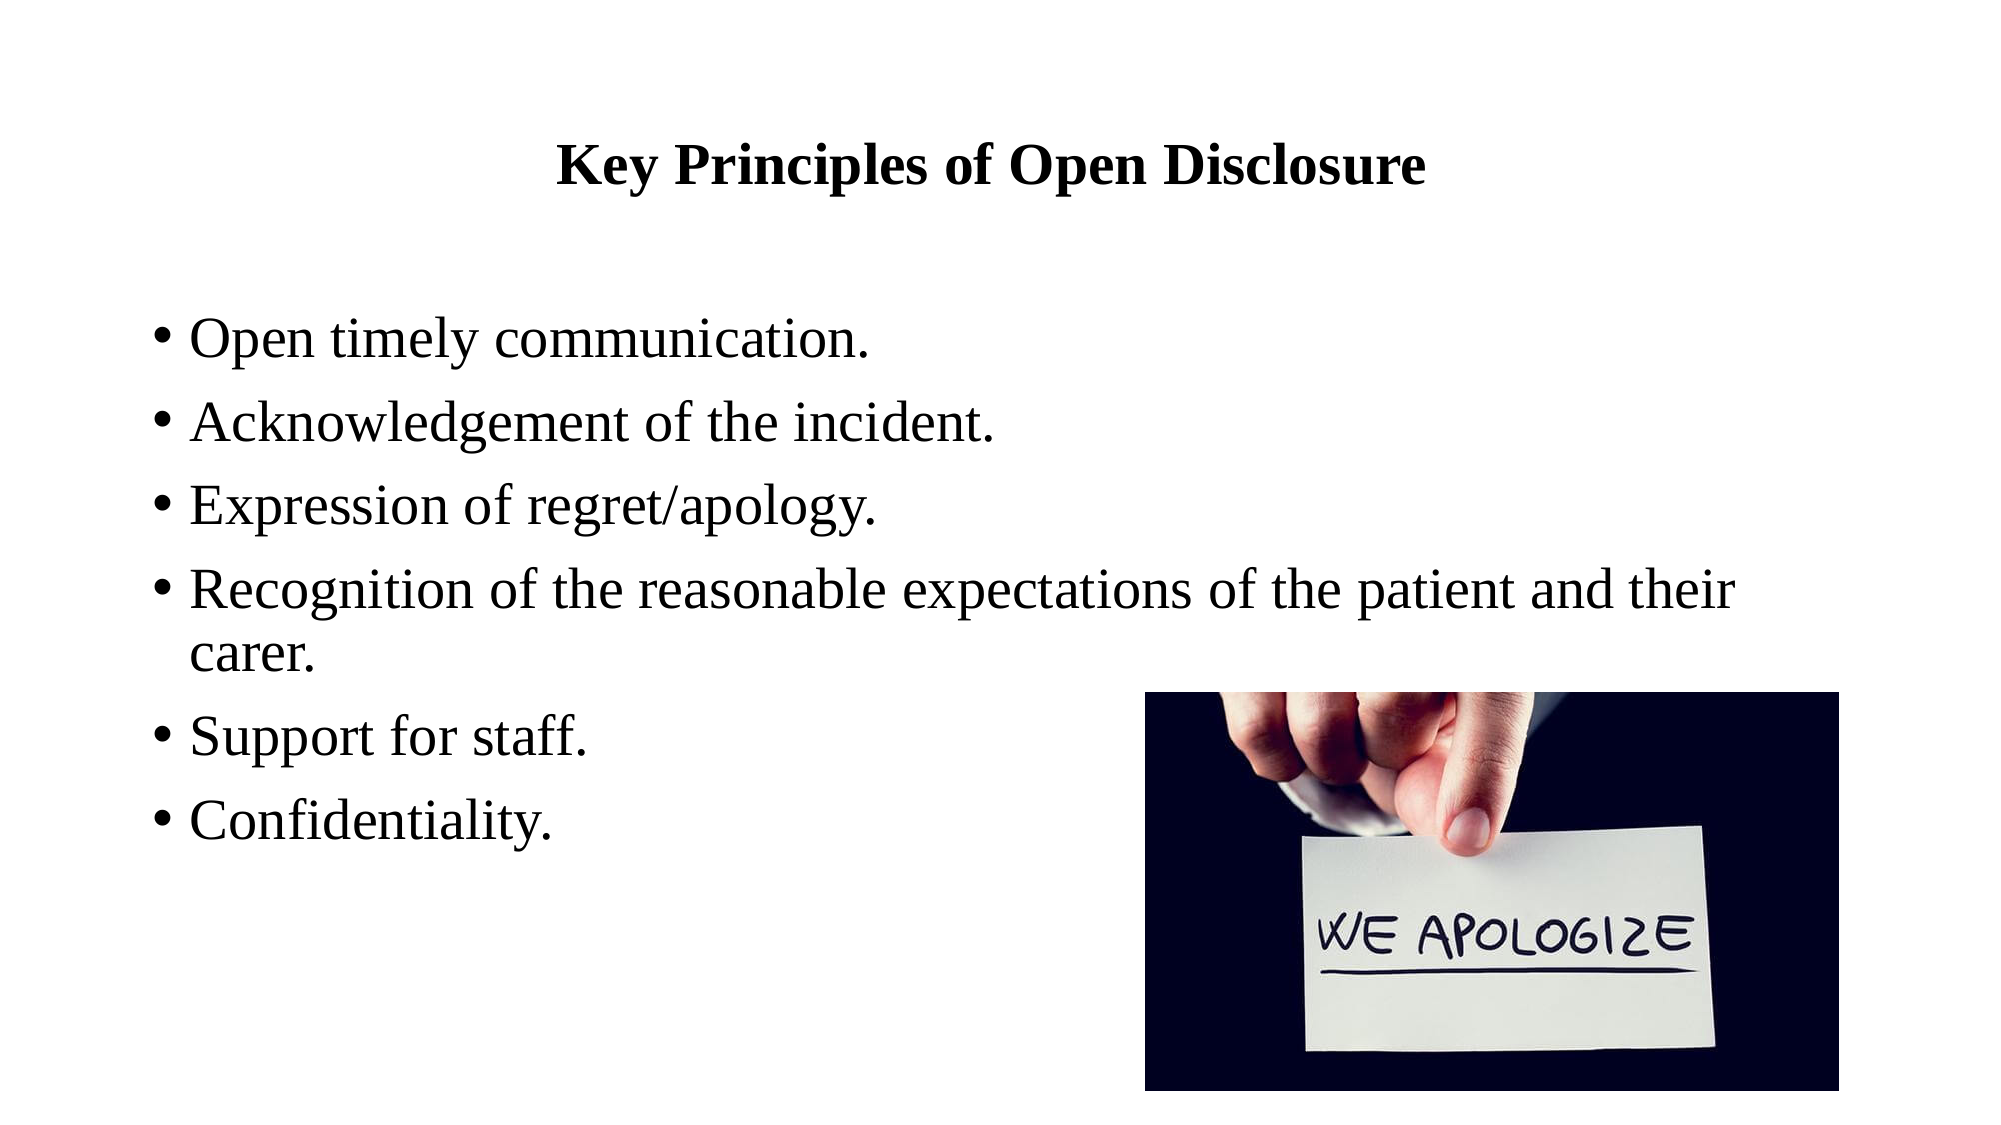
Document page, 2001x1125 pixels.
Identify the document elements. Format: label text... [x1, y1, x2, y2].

list Open timely communication. Acknowledgement of the incident. Expression of regret/apology. Recognition of the reasonable expectations of the patient and their carer. Support for staff. Confidentiality. [137, 299, 1863, 1014]
picture [1145, 692, 1839, 1091]
title Key Principles of Open Disclosure [137, 59, 1863, 278]
